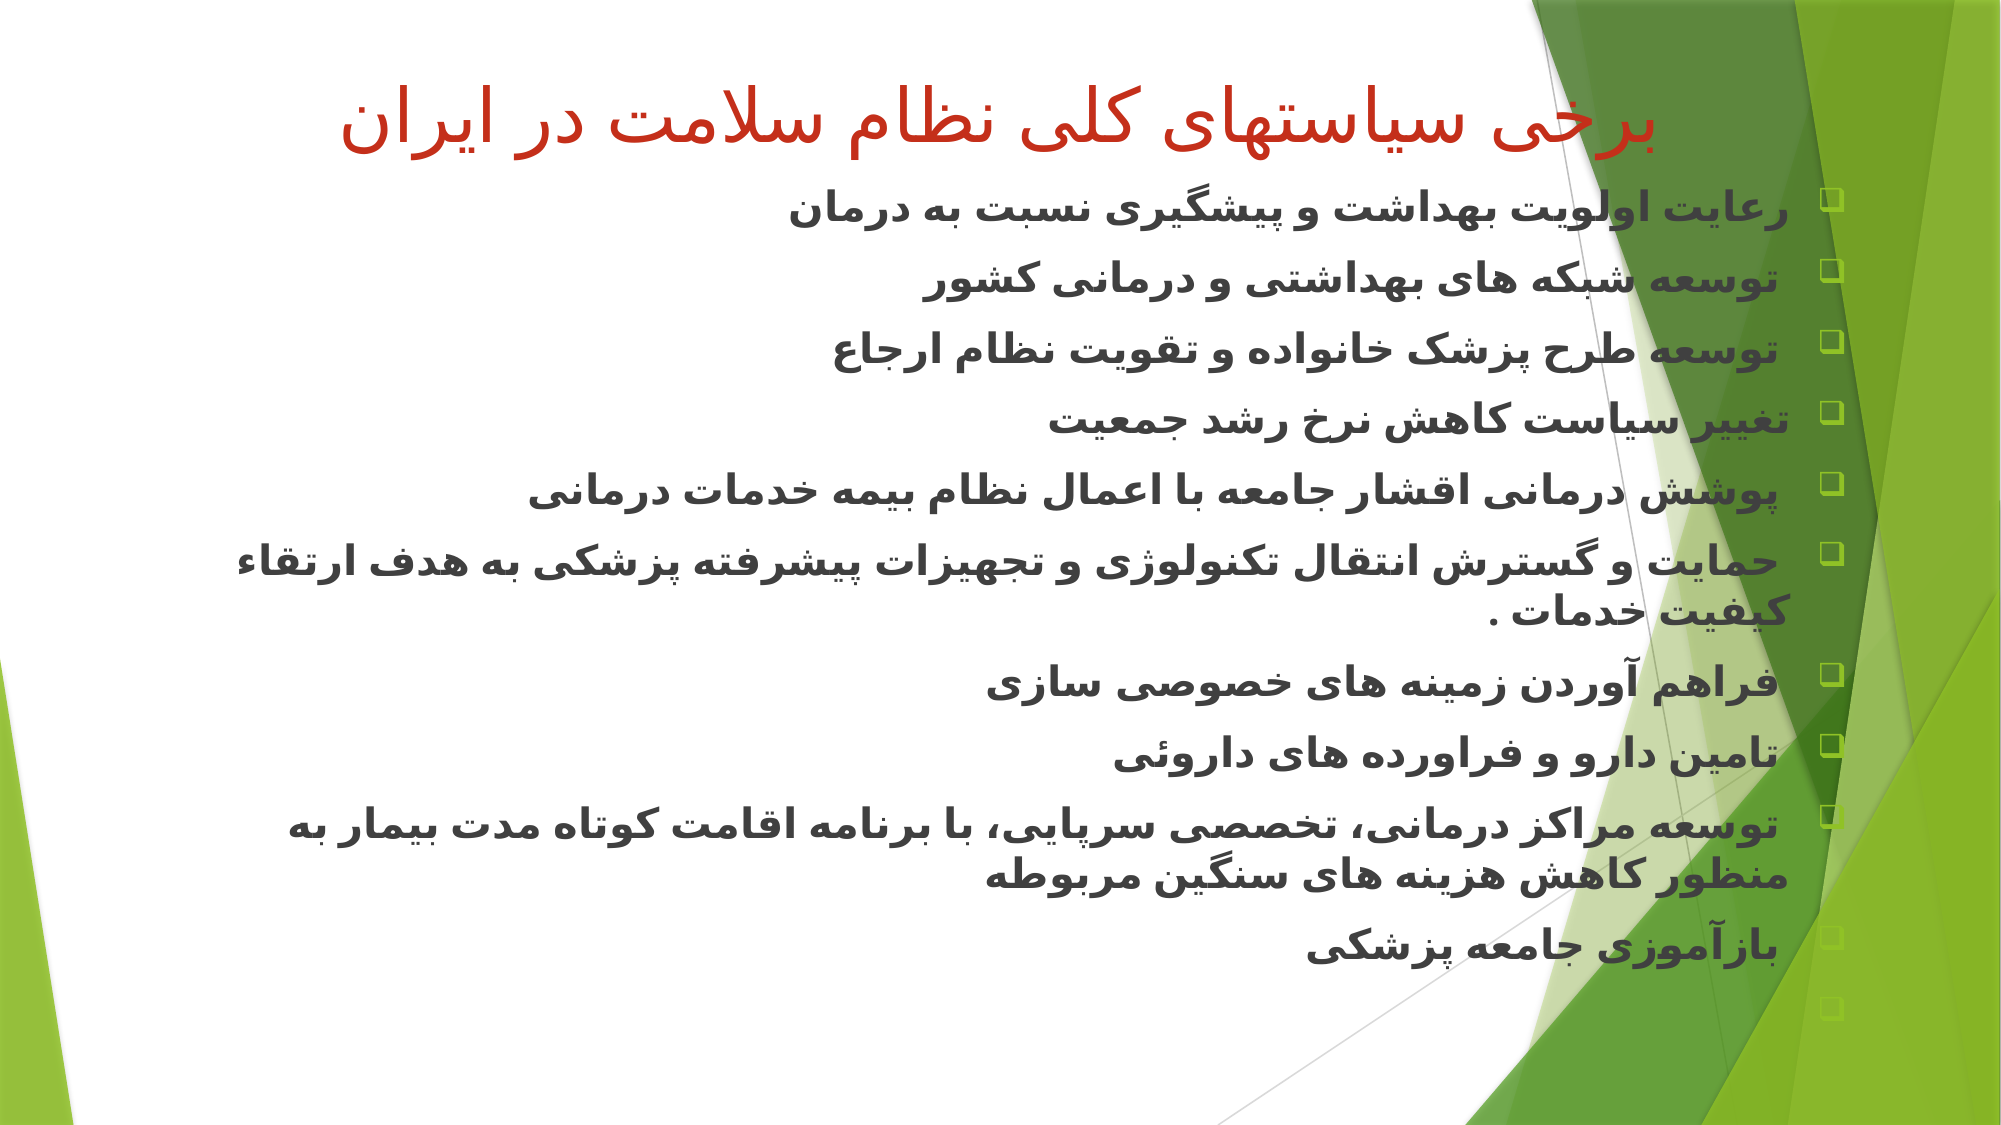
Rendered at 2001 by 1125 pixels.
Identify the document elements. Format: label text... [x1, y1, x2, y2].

title برخی سیاستهای کلی نظام سلامت در ایران [137, 59, 1863, 172]
list رعایت اولویت بهداشت و پیشگیری نسبت به درمان توسعه شبکه های بهداشتی و درمانی کشور توسعه طرح پزشک خانواده و تقویت نظام ارجاع تغییر سیاست کاهش نرخ رشد جمعیت پوشش درمانی اقشار جامعه با اعمال نظام بیمه خدمات درمانی حمایت و گسترش انتقال تکنولوژی و تجهیزات پیشرفته پزشکی به هدف ارتقاء کیفیت خدمات . فراهم آوردن زمینه های خصوصی سازی تامین دارو و فراورده های داروئی توسعه مراکز درمانی، تخصصی سرپایی، با برنامه اقامت کوتاه مدت بیمار به منظور کاهش هزینه های سنگین مربوطه بازآموزی جامعه پزشکی [137, 172, 1863, 1059]
